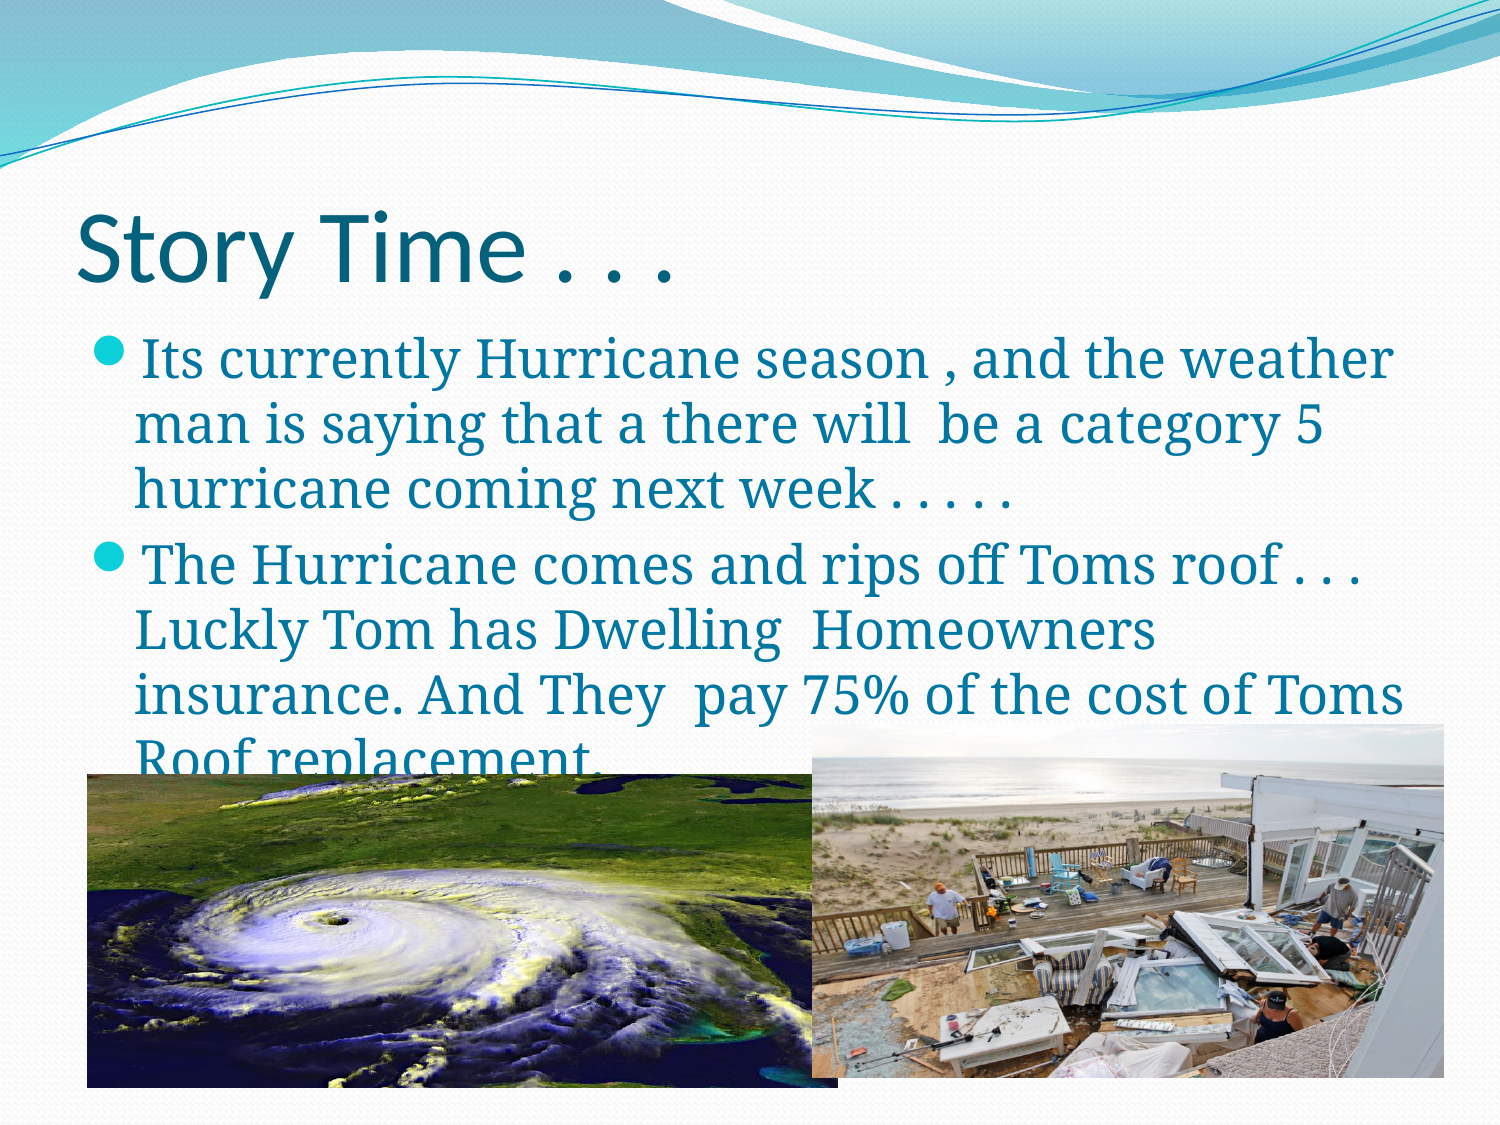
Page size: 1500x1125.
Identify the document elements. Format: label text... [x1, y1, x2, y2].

list Its currently Hurricane season , and the weather man is saying that a there will be a category 5 hurricane coming next week . . . . . The Hurricane comes and rips off Toms roof . . . Luckly Tom has Dwelling Homeowners insurance. And They pay 75% of the cost of Toms Roof replacement. [75, 317, 1425, 1038]
picture [87, 774, 814, 1088]
picture [812, 724, 1444, 1078]
title Story Time . . . [75, 115, 1425, 303]
